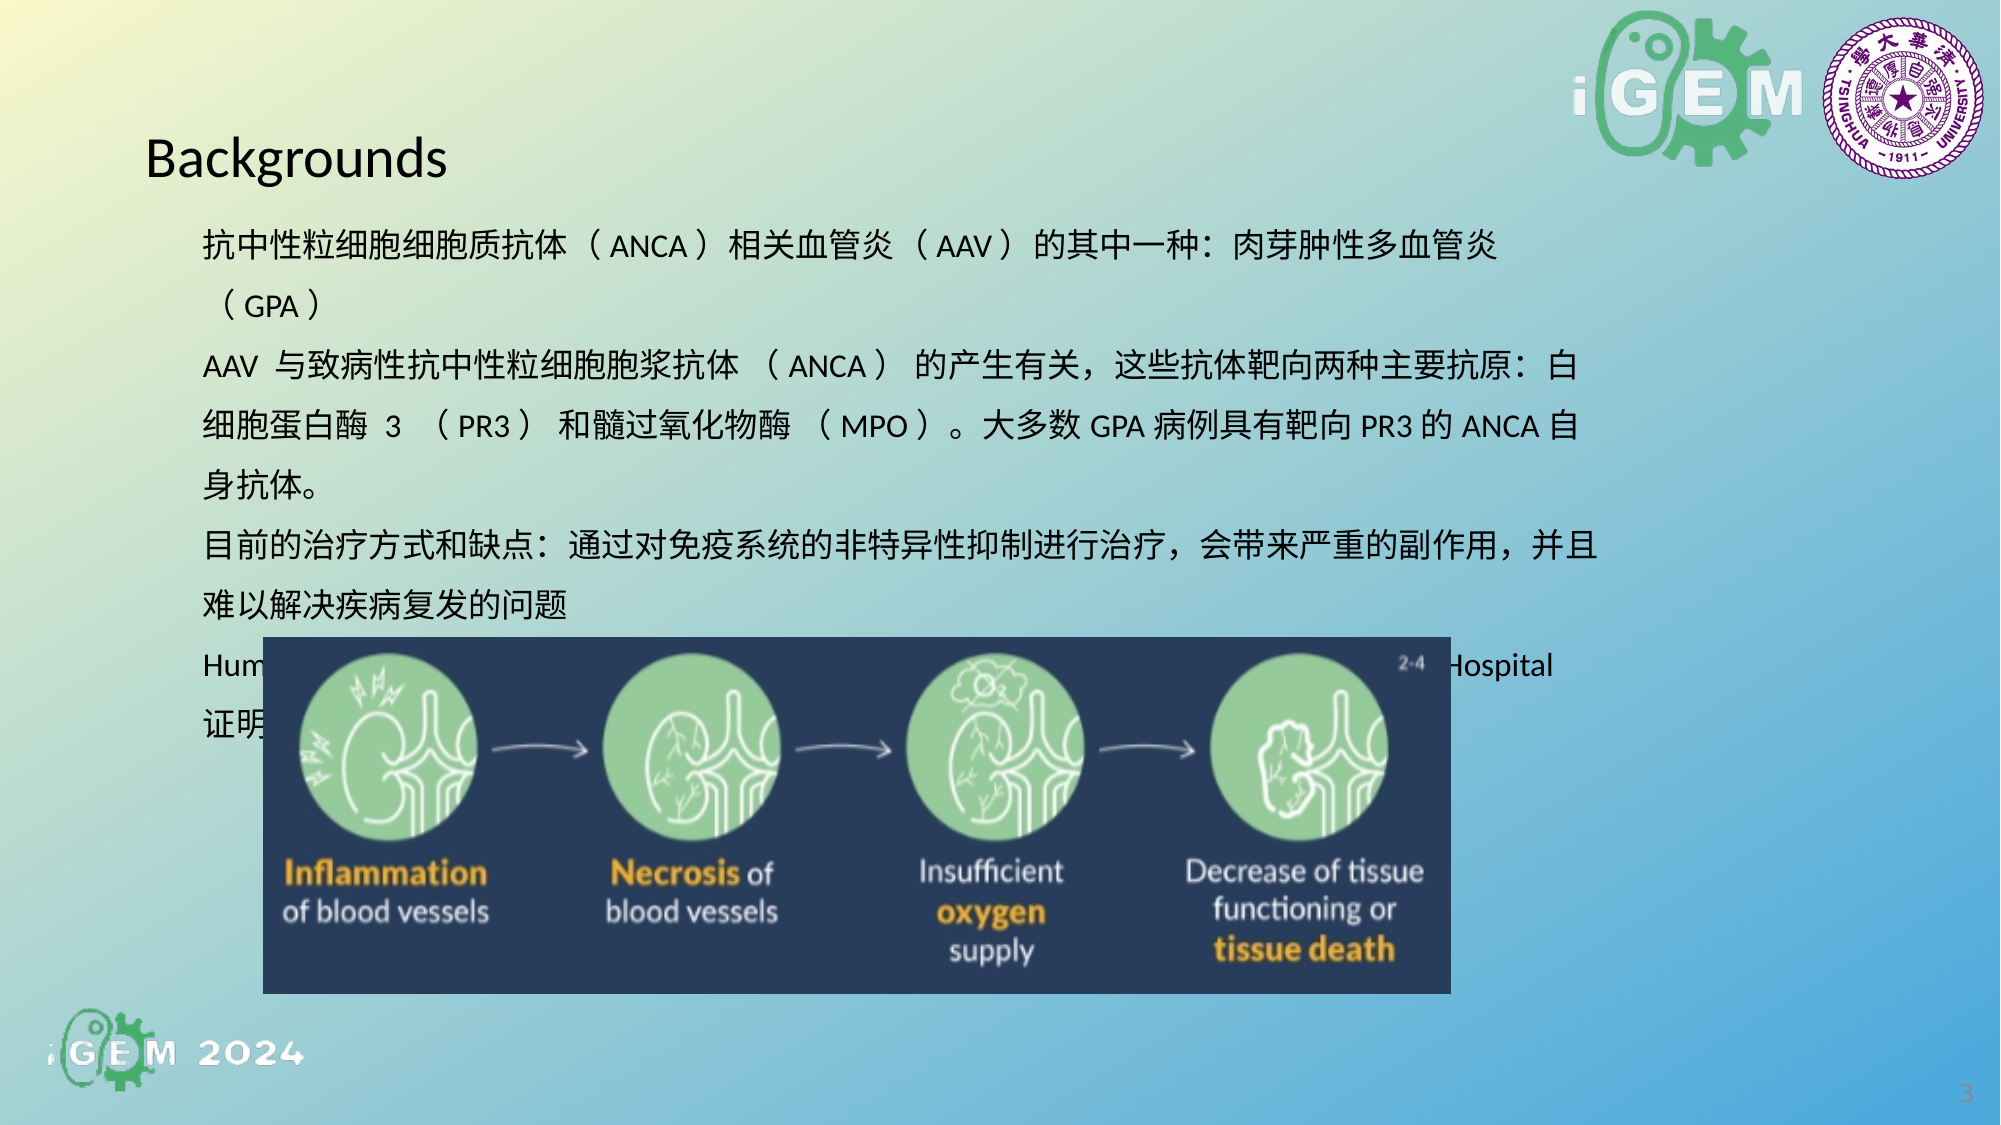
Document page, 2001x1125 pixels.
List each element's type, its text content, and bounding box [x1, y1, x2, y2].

text_box 抗中性粒细胞细胞质抗体（ANCA）相关血管炎（AAV）的其中一种：肉芽肿性多血管炎（GPA） AAV 与致病性抗中性粒细胞胞浆抗体 （ANCA） 的产生有关，这些抗体靶向两种主要抗原：白细胞蛋白酶 3 （PR3） 和髓过氧化物酶 （MPO）。大多数GPA病例具有靶向PR3的ANCA自身抗体。 目前的治疗方式和缺点：通过对免疫系统的非特异性抑制进行治疗，会带来严重的副作用，并且难以解决疾病复发的问题 Human Practice :interviews with Utrecht University Medical Center, Novartis, and Catherina Hospital 证明 IL-10的局部释放被认为在治疗自身免疫性疾病方面具有巨大潜力 [188, 197, 1618, 751]
slide_number 3 [1539, 1064, 1989, 1125]
picture [1533, 0, 2001, 213]
picture [0, 637, 1452, 1125]
text_box Backgrounds [131, 111, 562, 196]
